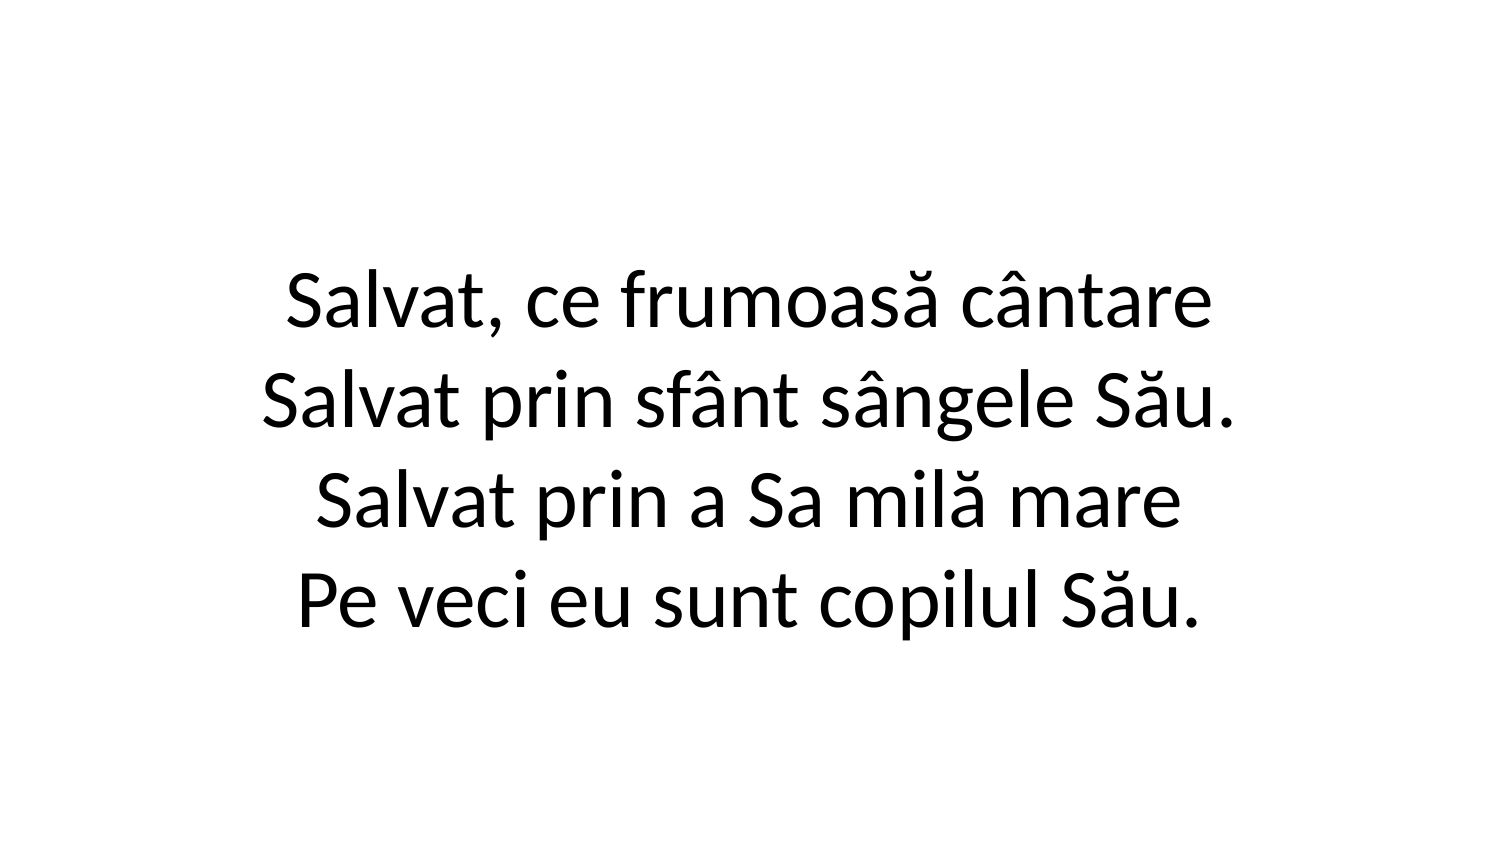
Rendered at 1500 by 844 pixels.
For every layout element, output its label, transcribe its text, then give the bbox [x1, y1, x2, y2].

text_box Salvat, ce frumoasă cântare Salvat prin sfânt sângele Său. Salvat prin a Sa milă mare Pe veci eu sunt copilul Său. [246, 192, 1254, 652]
